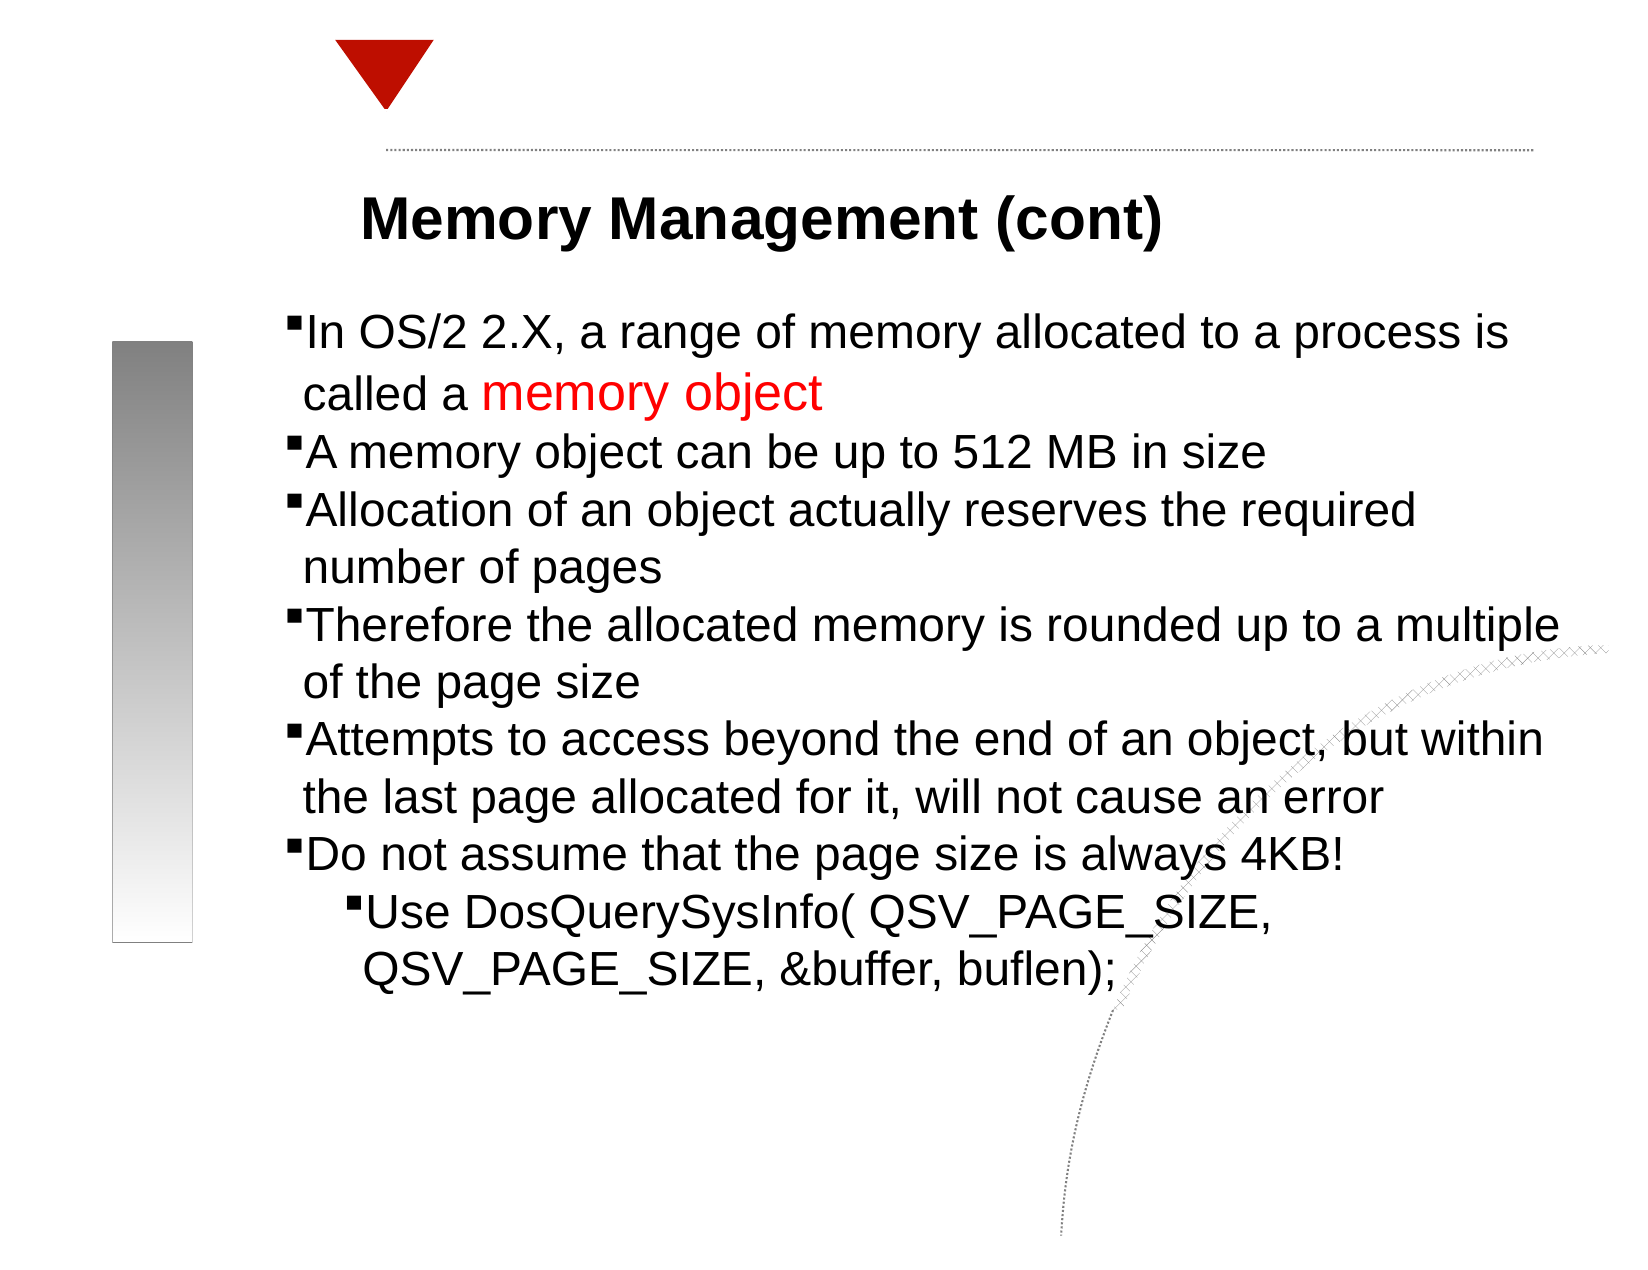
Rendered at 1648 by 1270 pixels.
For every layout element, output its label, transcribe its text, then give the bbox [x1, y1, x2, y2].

text_box In OS/2 2.X, a range of memory allocated to a process is called a memory object A memory object can be up to 512 MB in size Allocation of an object actually reserves the required number of pages Therefore the allocated memory is rounded up to a multiple of the page size Attempts to access beyond the end of an object, but within the last page allocated for it, will not cause an error Do not assume that the page size is always 4KB! Use DosQuerySysInfo( QSV_PAGE_SIZE, QSV_PAGE_SIZE, &buffer, buflen); [283, 300, 1582, 996]
text_box Memory Management (cont) [360, 109, 1574, 300]
